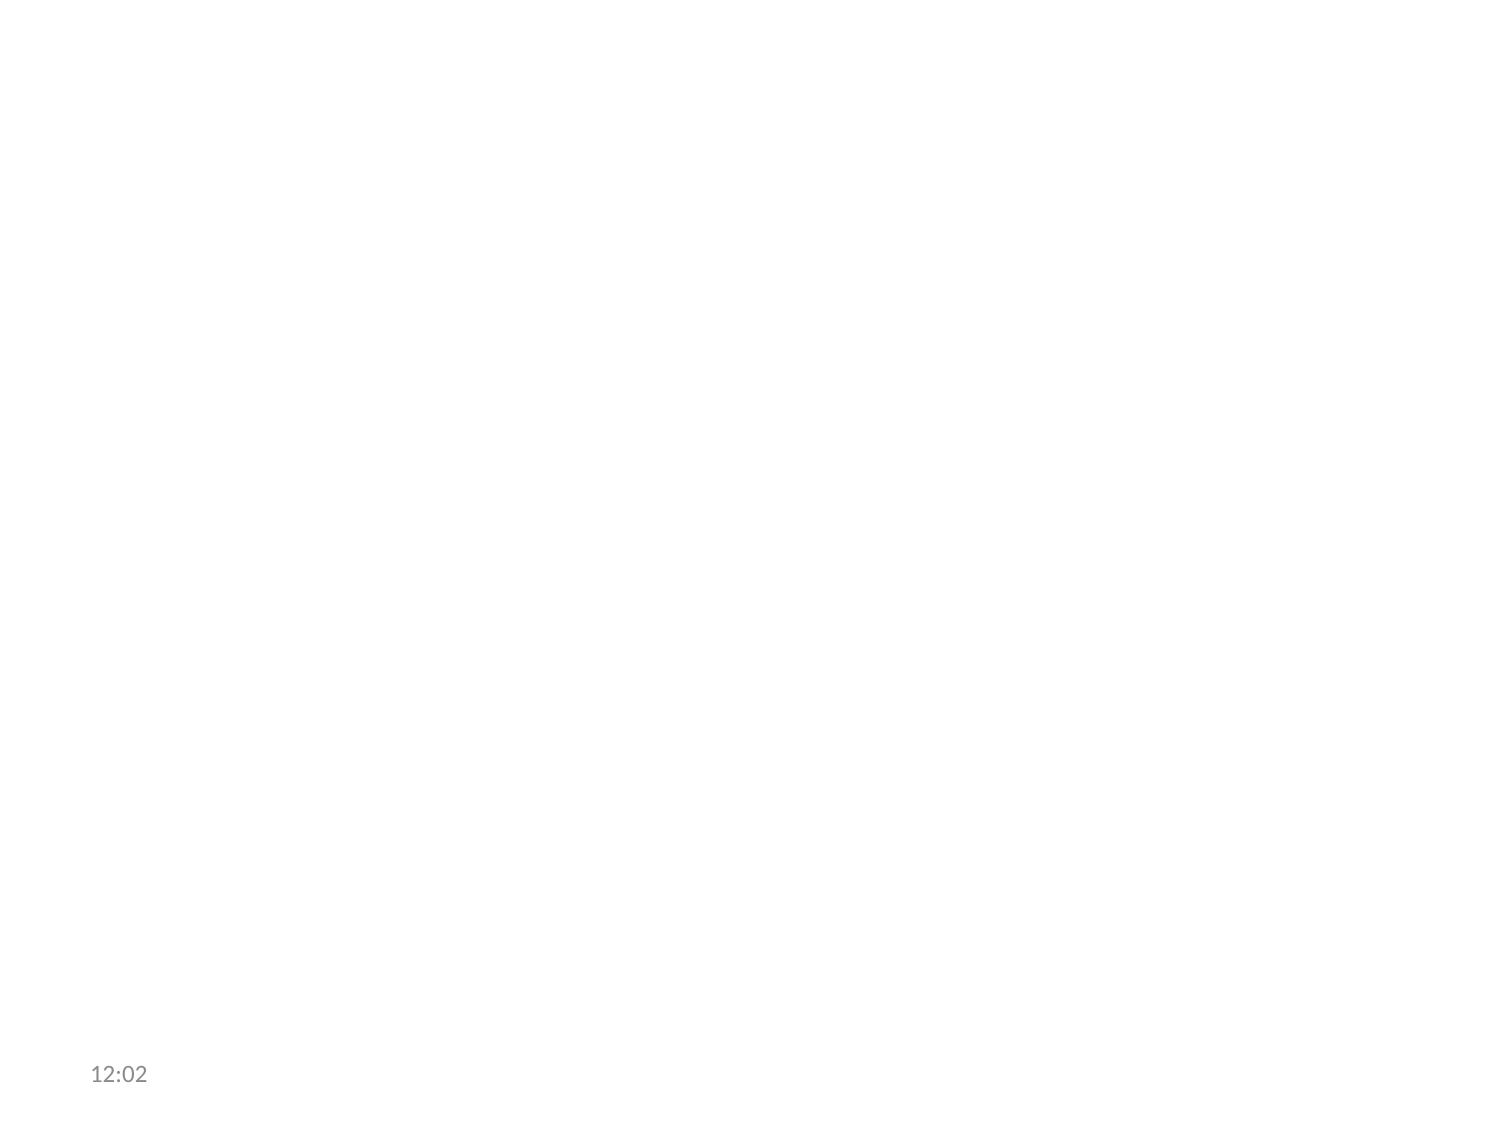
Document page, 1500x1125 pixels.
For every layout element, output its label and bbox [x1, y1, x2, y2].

slide_number [75, 1042, 425, 1103]
